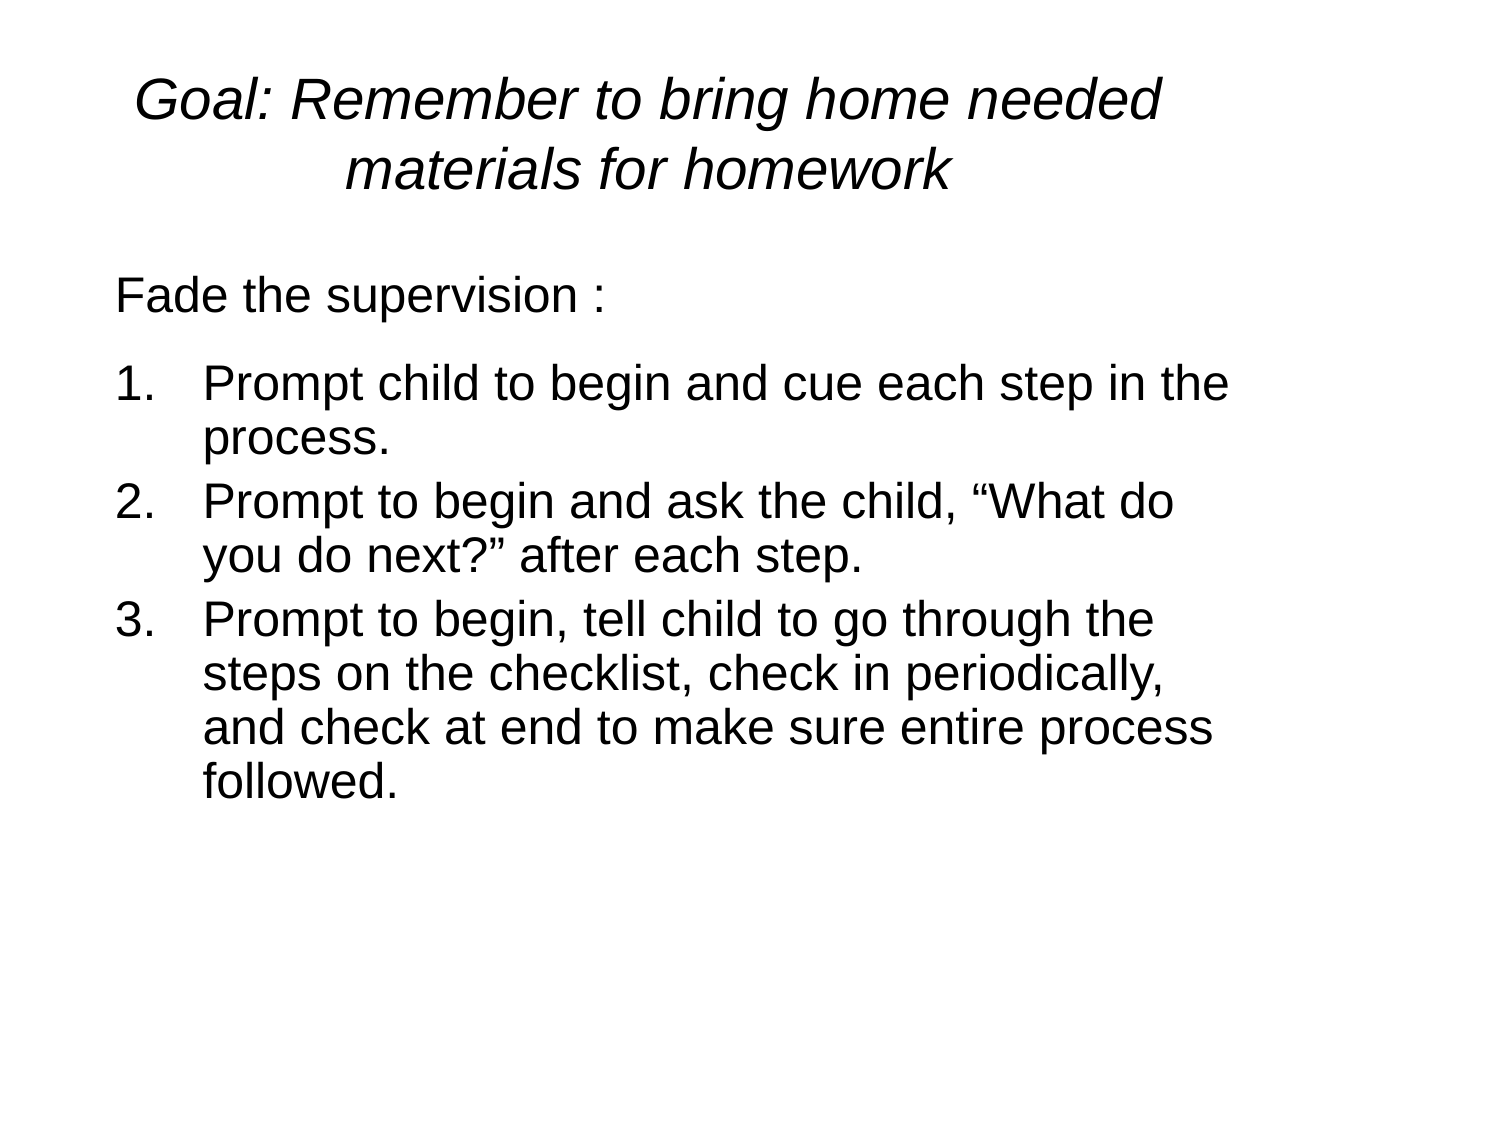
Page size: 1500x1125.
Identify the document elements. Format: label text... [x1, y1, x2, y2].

list Fade the supervision : Prompt child to begin and cue each step in the process. Prompt to begin and ask the child, “What do you do next?” after each step. Prompt to begin, tell child to go through the steps on the checklist, check in periodically, and check at end to make sure entire process followed. [99, 262, 1255, 1000]
title Goal: Remember to bring home needed materials for homework [35, 37, 1263, 225]
